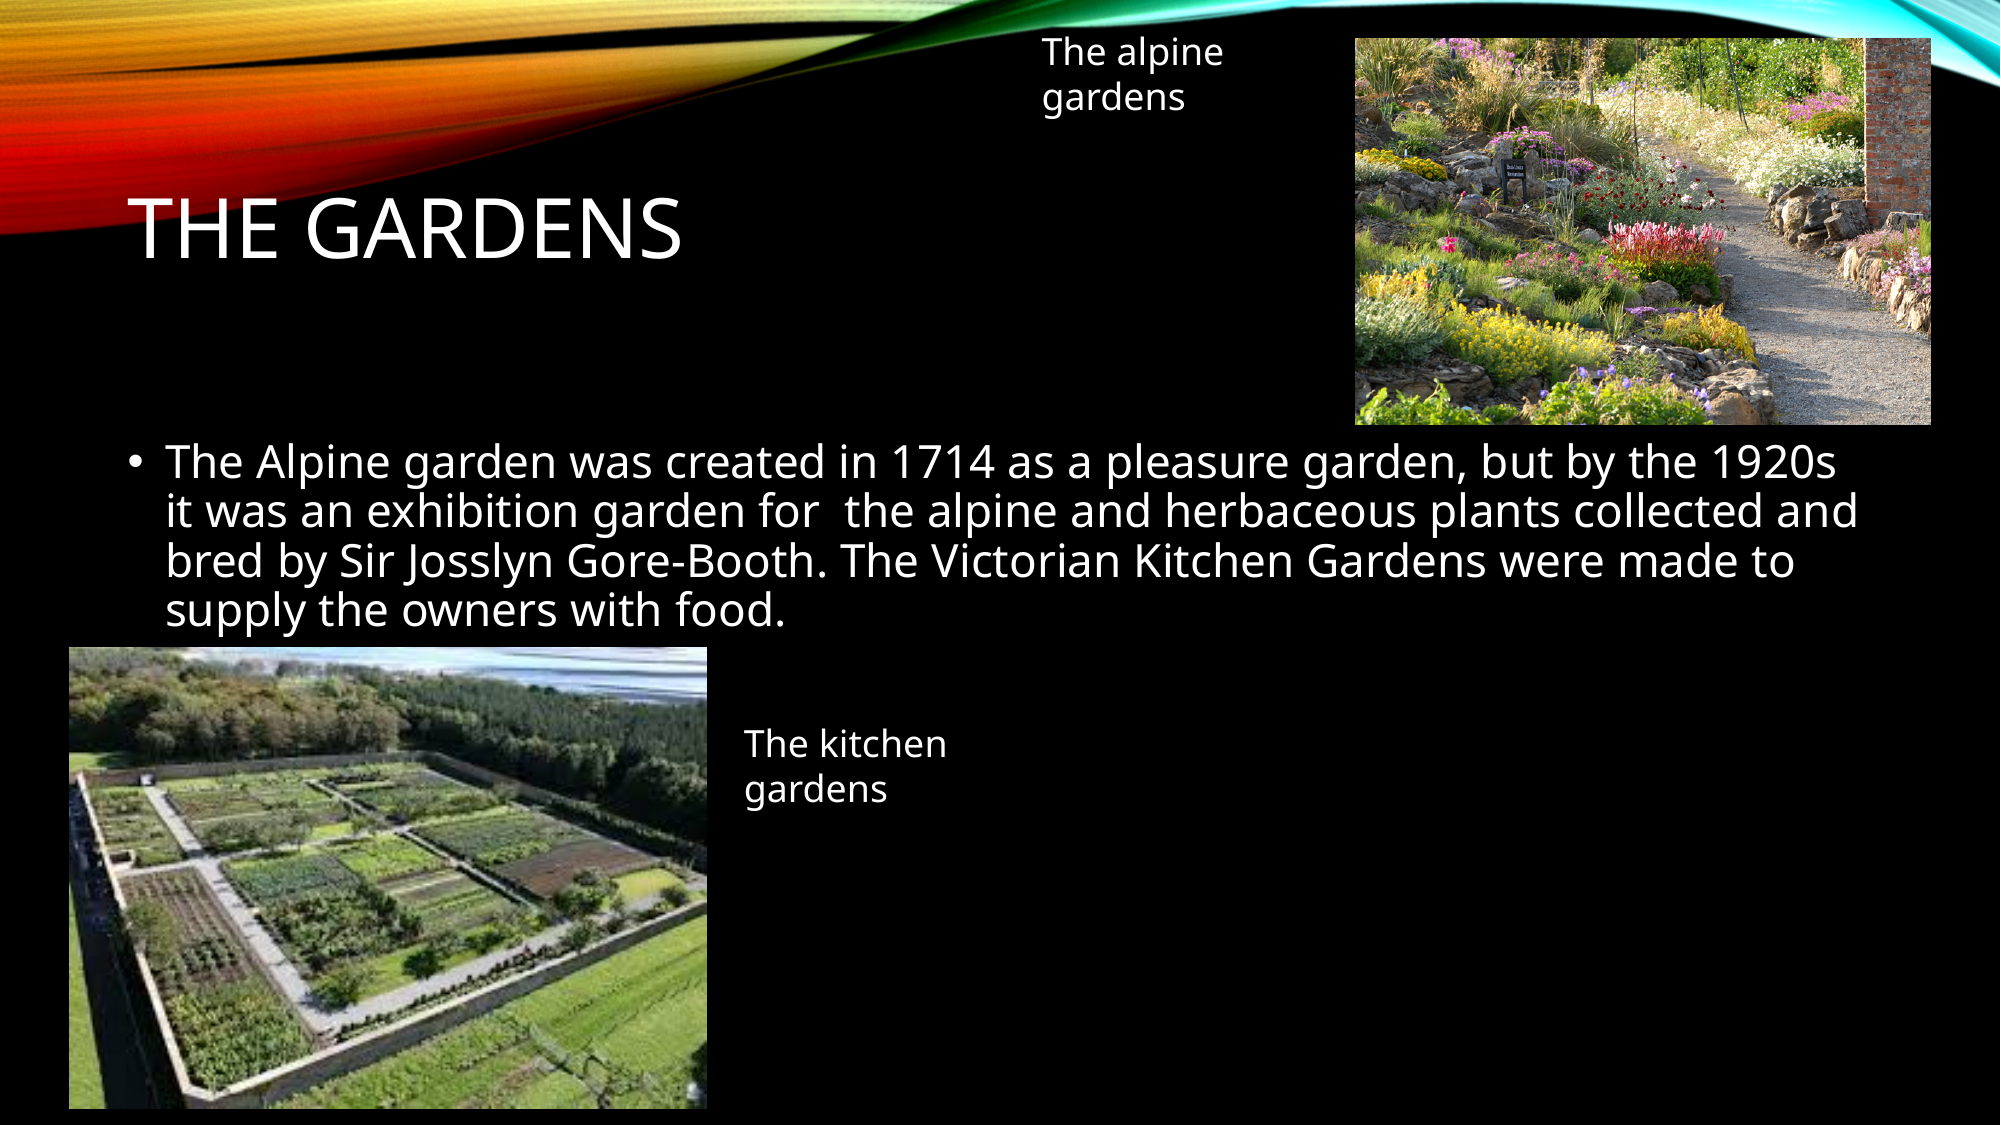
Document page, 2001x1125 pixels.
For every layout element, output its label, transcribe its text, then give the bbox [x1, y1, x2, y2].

picture [0, 0, 2000, 425]
title The Gardens [112, 125, 1354, 338]
text_box The kitchen gardens [729, 713, 1057, 818]
list The Alpine garden was created in 1714 as a pleasure garden, but by the 1920s it was an exhibition garden for the alpine and herbaceous plants collected and bred by Sir Josslyn Gore-Booth. The Victorian Kitchen Gardens were made to supply the owners with food. [112, 355, 1888, 1016]
text_box The alpine gardens [1026, 20, 1356, 126]
picture [68, 647, 707, 1109]
